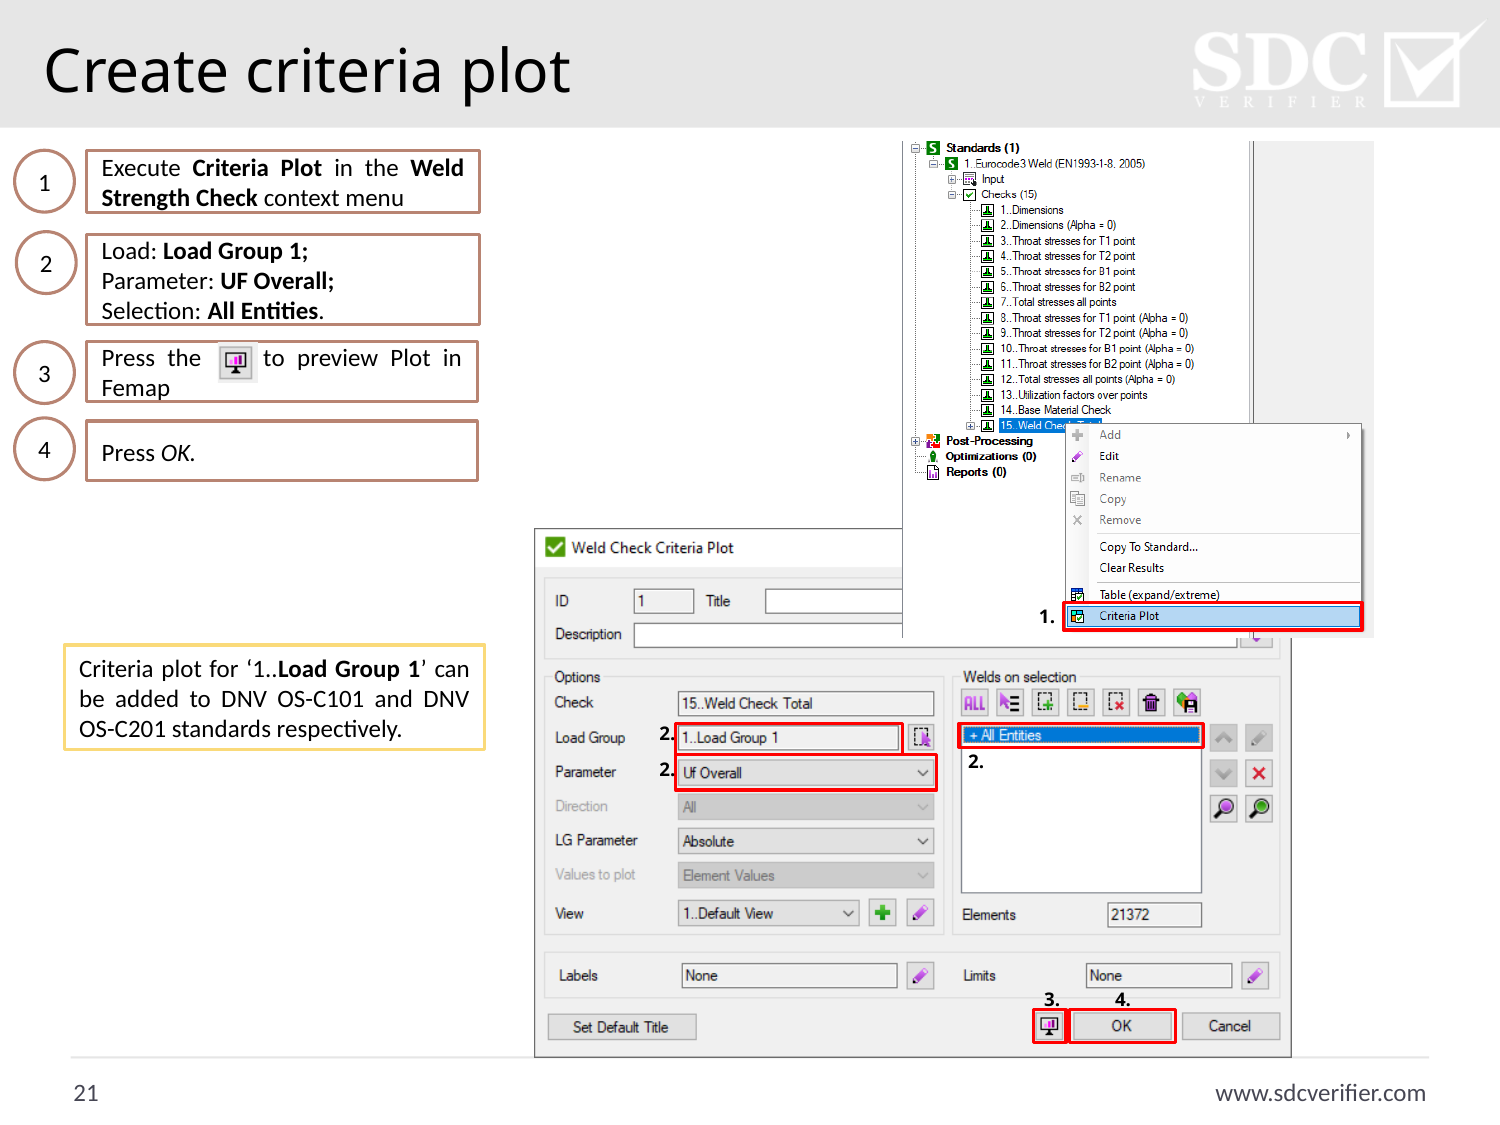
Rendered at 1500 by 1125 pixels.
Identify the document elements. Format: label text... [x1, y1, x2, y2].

text_box 2 [14, 230, 78, 296]
text_box Press OK. [85, 419, 479, 482]
picture [0, 0, 1500, 1125]
slide_number 21 [58, 1073, 163, 1109]
text_box 3 [13, 340, 76, 406]
text_box Press the to preview Plot in Femap [85, 340, 479, 403]
text_box Execute Criteria Plot in the Weld Strength Check context menu [85, 149, 481, 214]
footer www.sdcverifier.com [1200, 1072, 1443, 1111]
text_box 1 [13, 148, 76, 214]
text_box Load: Load Group 1; Parameter: UF Overall; Selection: All Entities. [85, 233, 481, 326]
text_box 4 [13, 416, 76, 482]
text_box Criteria plot for ‘1..Load Group 1’ can be added to DNV OS-C101 and DNV OS-C201 standards respectively. [63, 643, 486, 751]
title Create criteria plot [29, 24, 1478, 113]
